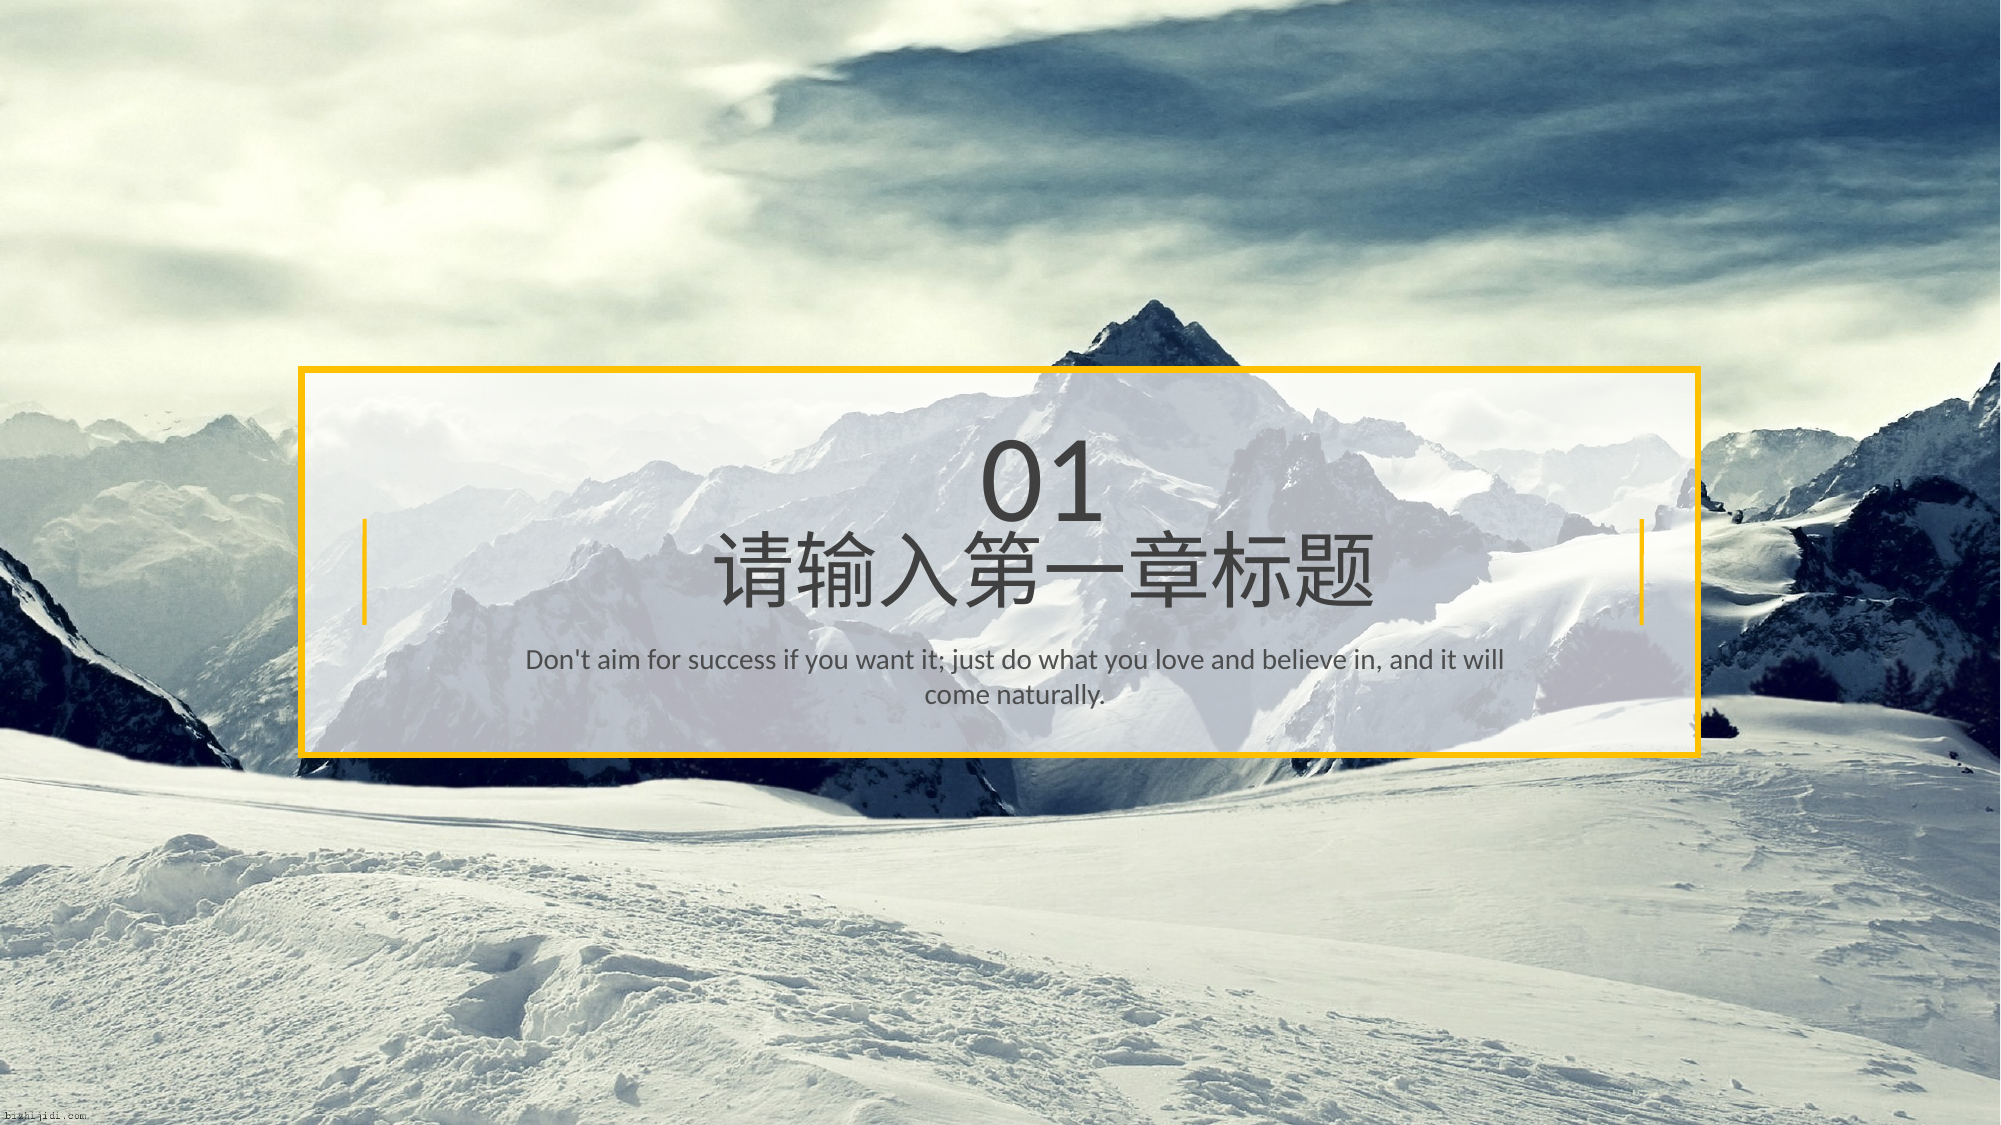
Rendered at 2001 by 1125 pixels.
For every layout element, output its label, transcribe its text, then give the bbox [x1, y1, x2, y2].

text_box Don't aim for success if you want it; just do what you love and believe in, and it will come naturally. [492, 632, 1539, 718]
picture [0, 0, 2001, 1125]
text_box 01 [965, 389, 1123, 554]
text_box 请输入第一章标题 [492, 510, 1597, 626]
text_box [301, 368, 1699, 756]
